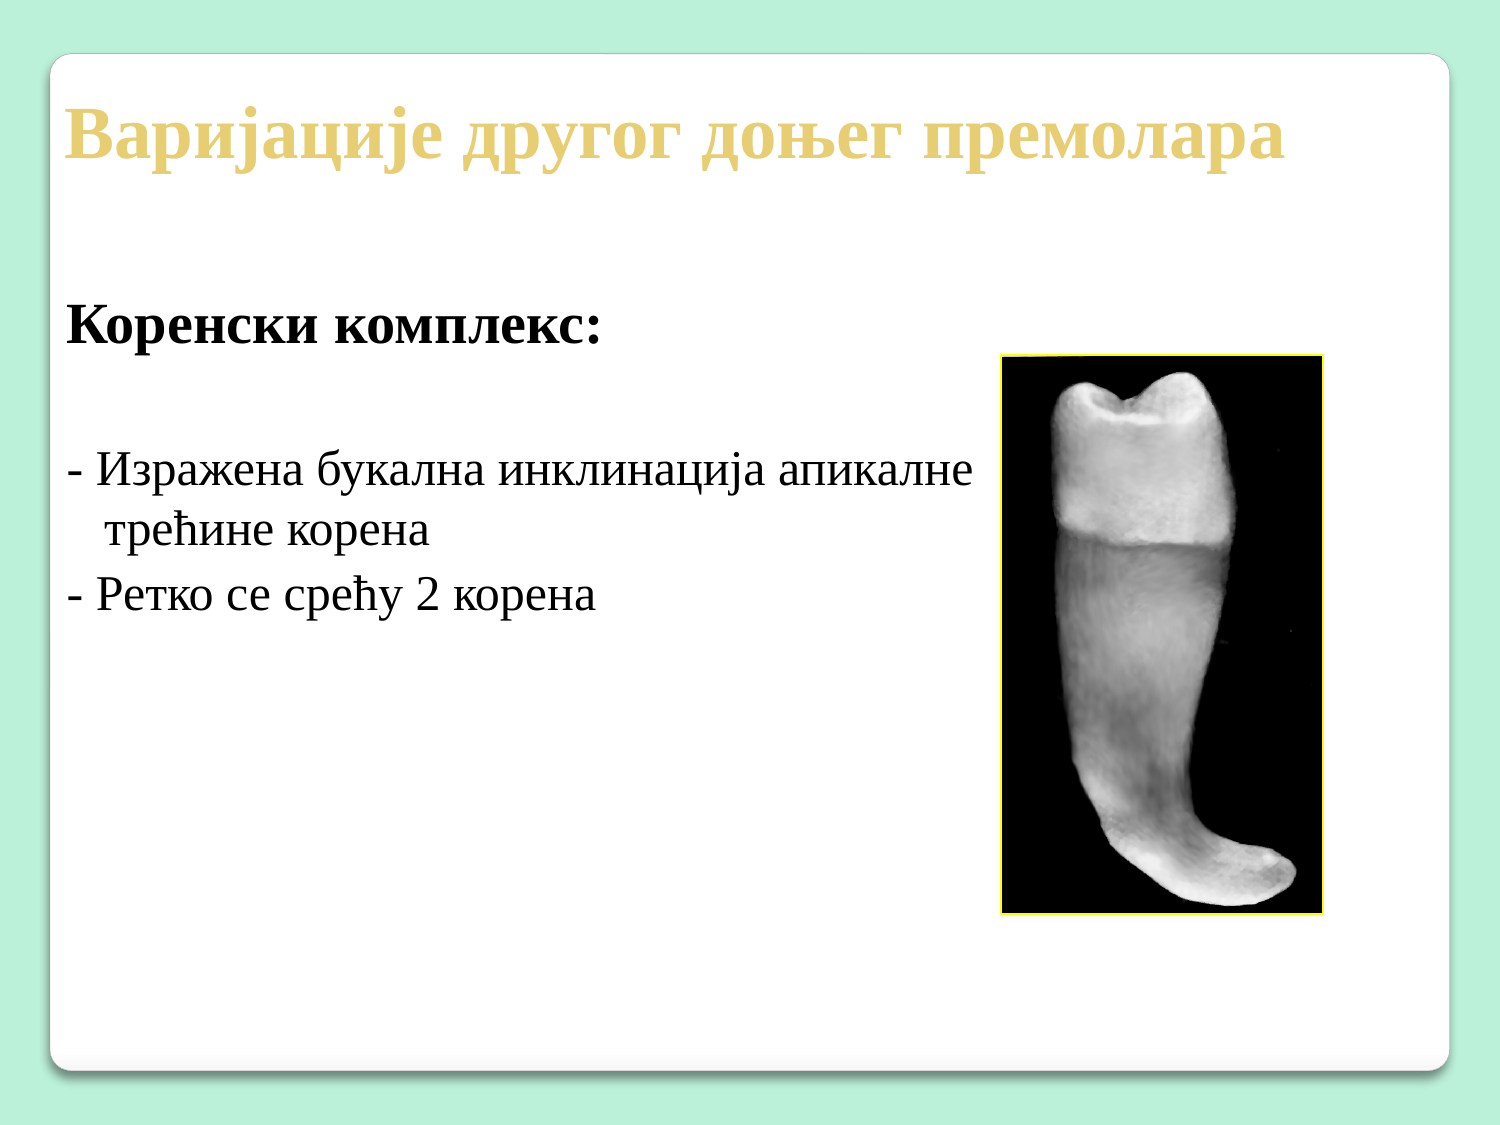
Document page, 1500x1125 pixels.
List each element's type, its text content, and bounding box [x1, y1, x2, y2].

list Коренски комплекс: - Изражена букална инклинација апикалне трећине корена - Ретко се срећу 2 корена [55, 279, 1467, 967]
title Варијације другог доњег премолара [53, 78, 1396, 251]
picture [1001, 355, 1323, 914]
